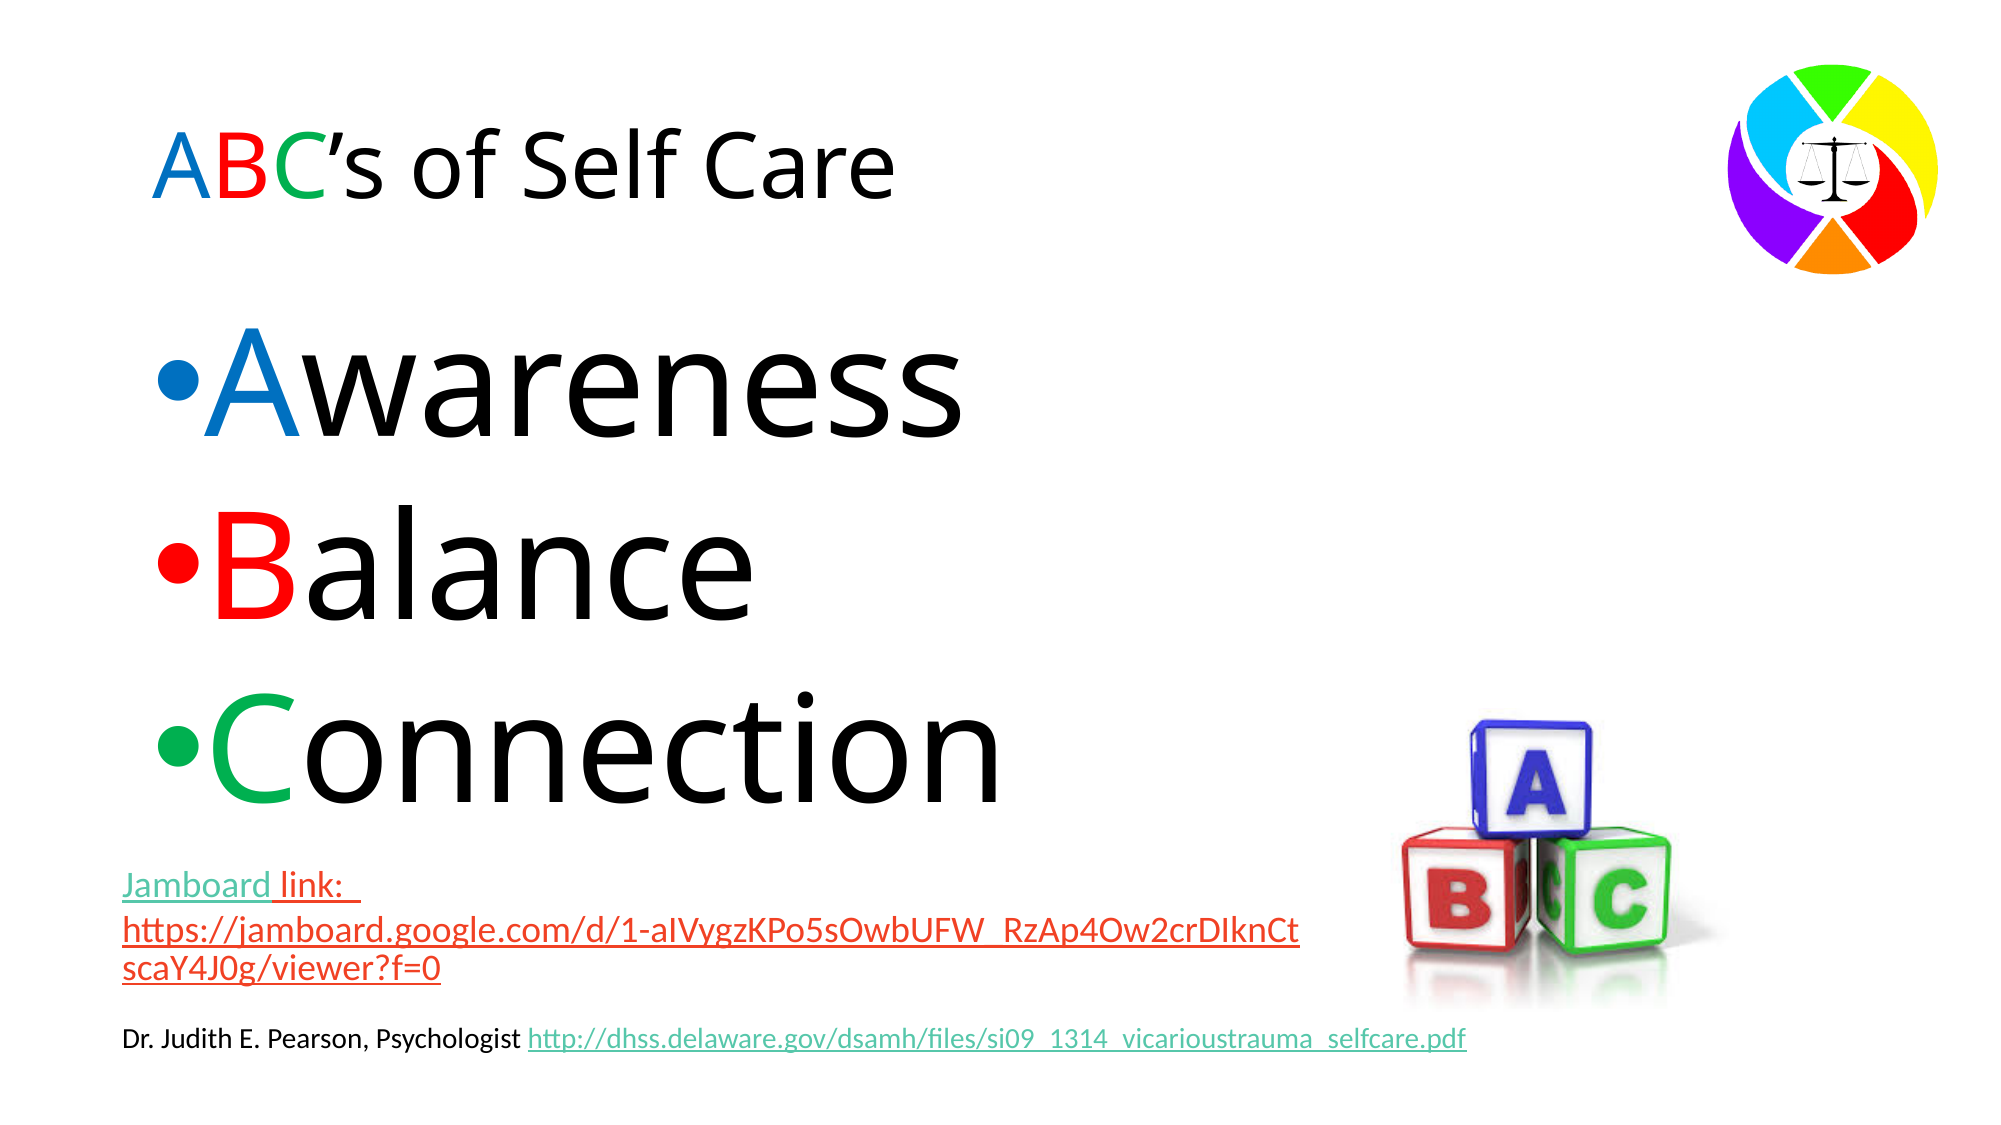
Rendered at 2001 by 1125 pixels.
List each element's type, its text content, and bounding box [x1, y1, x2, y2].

list Awareness Balance Connection [137, 299, 1863, 1014]
text_box Jamboard link: https://jamboard.google.com/d/1-aIVygzKPo5sOwbUFW_RzAp4Ow2crDIknCtscaY4J0g/viewer?f=0 [107, 852, 1321, 1003]
picture [1341, 708, 1747, 1012]
picture [1694, 29, 1973, 308]
title ABC’s of Self Care [137, 59, 1675, 278]
text_box Dr. Judith E. Pearson, Psychologist http://dhss.delaware.gov/dsamh/files/si09_1314_vicarioustrauma_selfcare.pdf [107, 1011, 1747, 1062]
